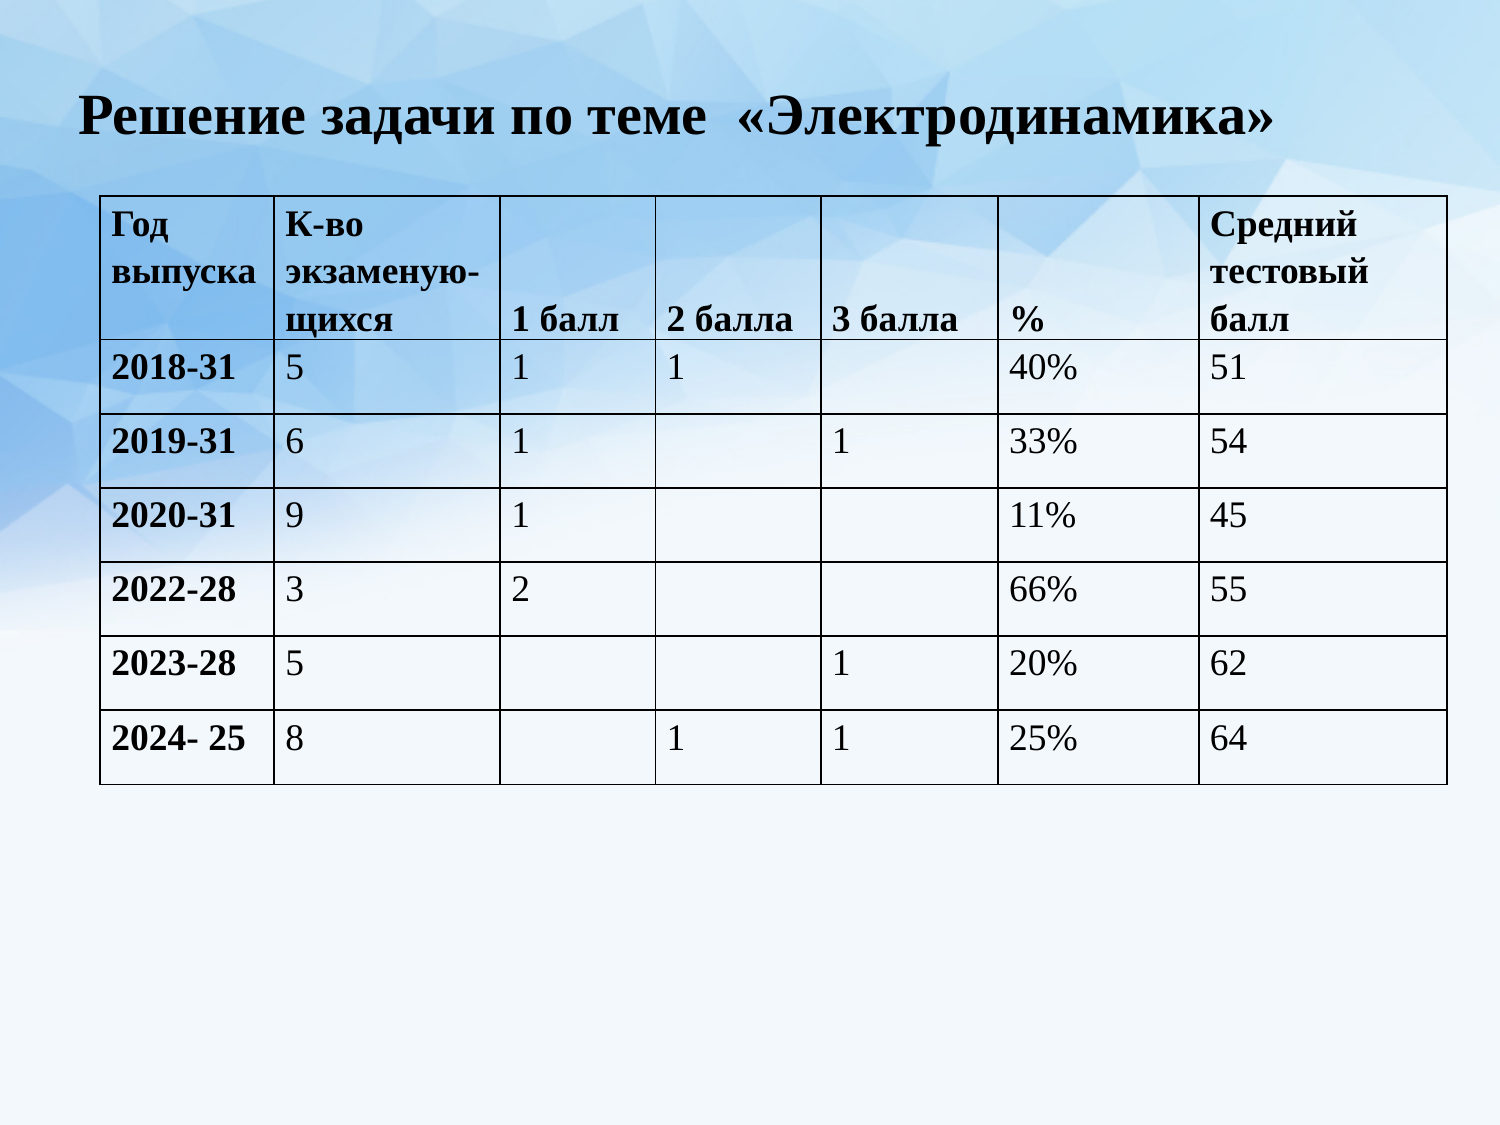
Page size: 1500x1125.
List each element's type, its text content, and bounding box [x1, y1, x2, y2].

table_cell [501, 637, 655, 709]
table_cell 2018-31 [101, 340, 273, 413]
table_cell [656, 563, 820, 635]
table_cell 2024- 25 [101, 711, 273, 784]
table_cell 8 [275, 711, 499, 784]
table_header 1 балл [501, 197, 655, 339]
table_cell 2019-31 [101, 415, 273, 487]
table_cell 51 [1200, 340, 1446, 413]
table_cell 1 [822, 711, 997, 784]
table_cell [656, 489, 820, 561]
table_cell 62 [1200, 637, 1446, 709]
table_cell 55 [1200, 563, 1446, 635]
table_cell [822, 340, 997, 413]
table_header Год выпуска [101, 197, 273, 339]
table_cell 6 [275, 415, 499, 487]
table_cell 40% [999, 340, 1198, 413]
table_cell 1 [822, 415, 997, 487]
table_cell 5 [275, 340, 499, 413]
table_cell 5 [275, 637, 499, 709]
table_cell 20% [999, 637, 1198, 709]
table_cell 66% [999, 563, 1198, 635]
table_cell [656, 637, 820, 709]
table_cell 1 [656, 340, 820, 413]
table_cell 1 [501, 415, 655, 487]
table_cell 2023-28 [101, 637, 273, 709]
table_cell 1 [656, 711, 820, 784]
table_header 3 балла [822, 197, 997, 339]
picture [0, 0, 1500, 1125]
table_cell 11% [999, 489, 1198, 561]
table_cell [656, 415, 820, 487]
table_cell 2022-28 [101, 563, 273, 635]
table_cell 2 [501, 563, 655, 635]
table_header 2 балла [656, 197, 820, 339]
table_cell [822, 489, 997, 561]
table_cell 2020-31 [101, 489, 273, 561]
table_cell 64 [1200, 711, 1446, 784]
table_cell 54 [1200, 415, 1446, 487]
table_header К-во экзаменую-щихся [275, 197, 499, 339]
table_cell 1 [501, 340, 655, 413]
table_header % [999, 197, 1198, 339]
table_cell 1 [501, 489, 655, 561]
title Решение задачи по теме «Электродинамика» [63, 52, 1414, 180]
table_cell 1 [822, 637, 997, 709]
table_cell 3 [275, 563, 499, 635]
table_cell 25% [999, 711, 1198, 784]
table_header Средний тестовый балл [1200, 197, 1446, 339]
table_cell 9 [275, 489, 499, 561]
table_cell [822, 563, 997, 635]
table_cell [501, 711, 655, 784]
table_cell 45 [1200, 489, 1446, 561]
table_cell 33% [999, 415, 1198, 487]
